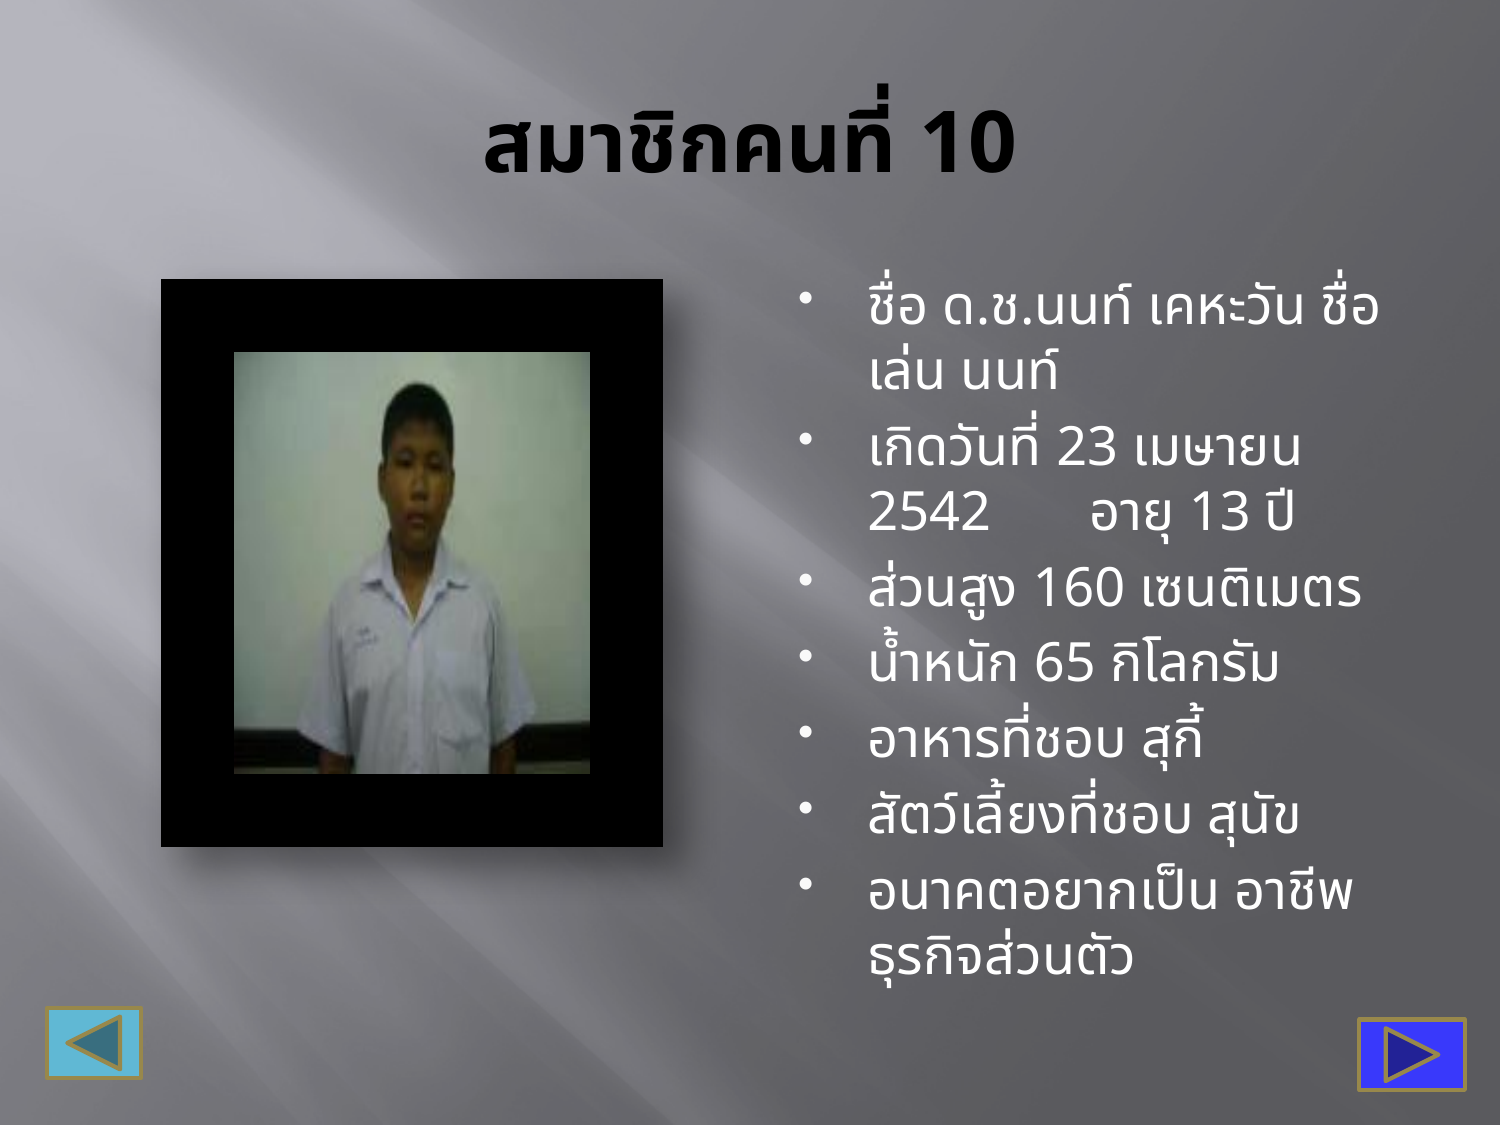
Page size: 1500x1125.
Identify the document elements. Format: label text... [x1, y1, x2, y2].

title สมาชิกคนที่ 10 [75, 45, 1425, 233]
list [234, 351, 591, 775]
text_box [45, 1006, 143, 1080]
list ชื่อ ด.ช.นนท์ เคหะวัน ชื่อเล่น นนท์ เกิดวันที่ 23 เมษายน 2542 อายุ 13 ปี ส่วนสูง 160 เซนติเมตร น้ำหนัก 65 กิโลกรัม อาหารที่ชอบ สุกี้ สัตว์เลี้ยงที่ชอบ สุนัข อนาคตอยากเป็น อาชีพธุรกิจส่วนตัว [762, 262, 1425, 1005]
text_box [1357, 1017, 1467, 1092]
